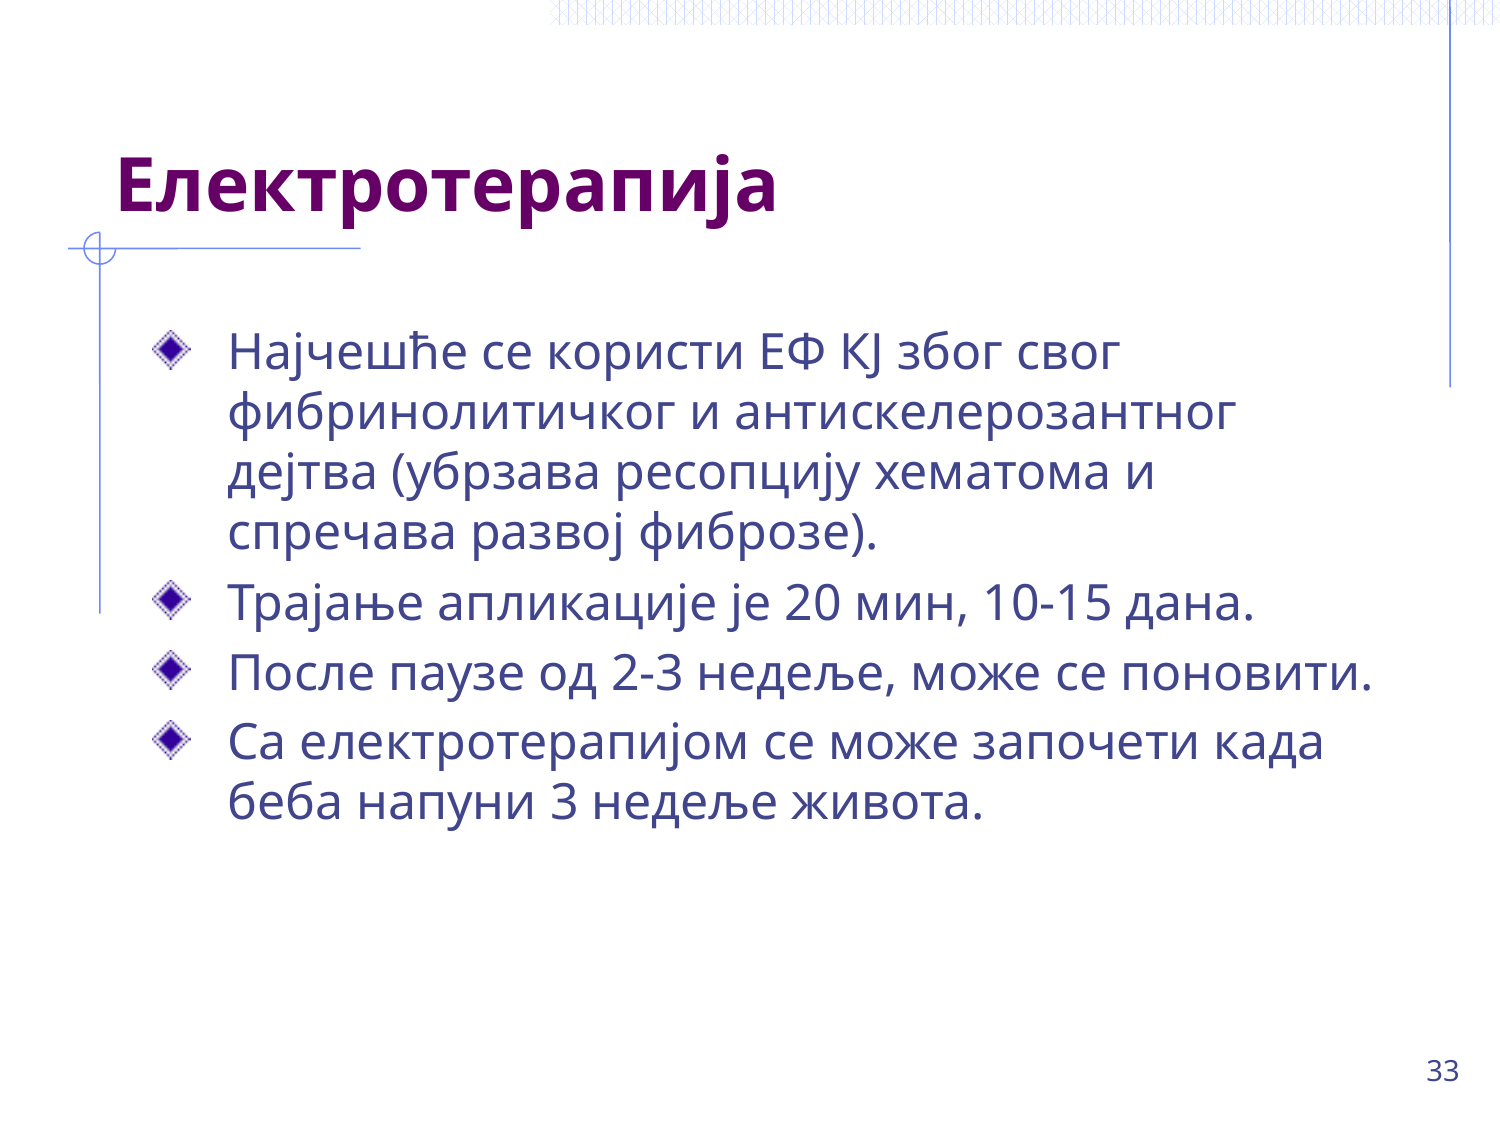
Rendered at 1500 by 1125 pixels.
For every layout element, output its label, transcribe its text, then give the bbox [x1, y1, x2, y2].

slide_number 33 [1162, 1025, 1475, 1100]
list Најчешће се користи ЕФ КЈ због свог фибринолитичког и антискелерозантног дејтва (убрзава ресопцију хематома и спречава развој фиброзе). Трајање апликације је 20 мин, 10-15 дана. После паузе од 2-3 недеље, може се поновити. Са електротерапијом се може започети када беба напуни 3 недеље живота. [137, 312, 1413, 988]
picture [152, 330, 191, 370]
picture [152, 650, 191, 690]
picture [152, 580, 191, 620]
picture [152, 720, 191, 760]
title Електротерапија [99, 49, 1376, 238]
